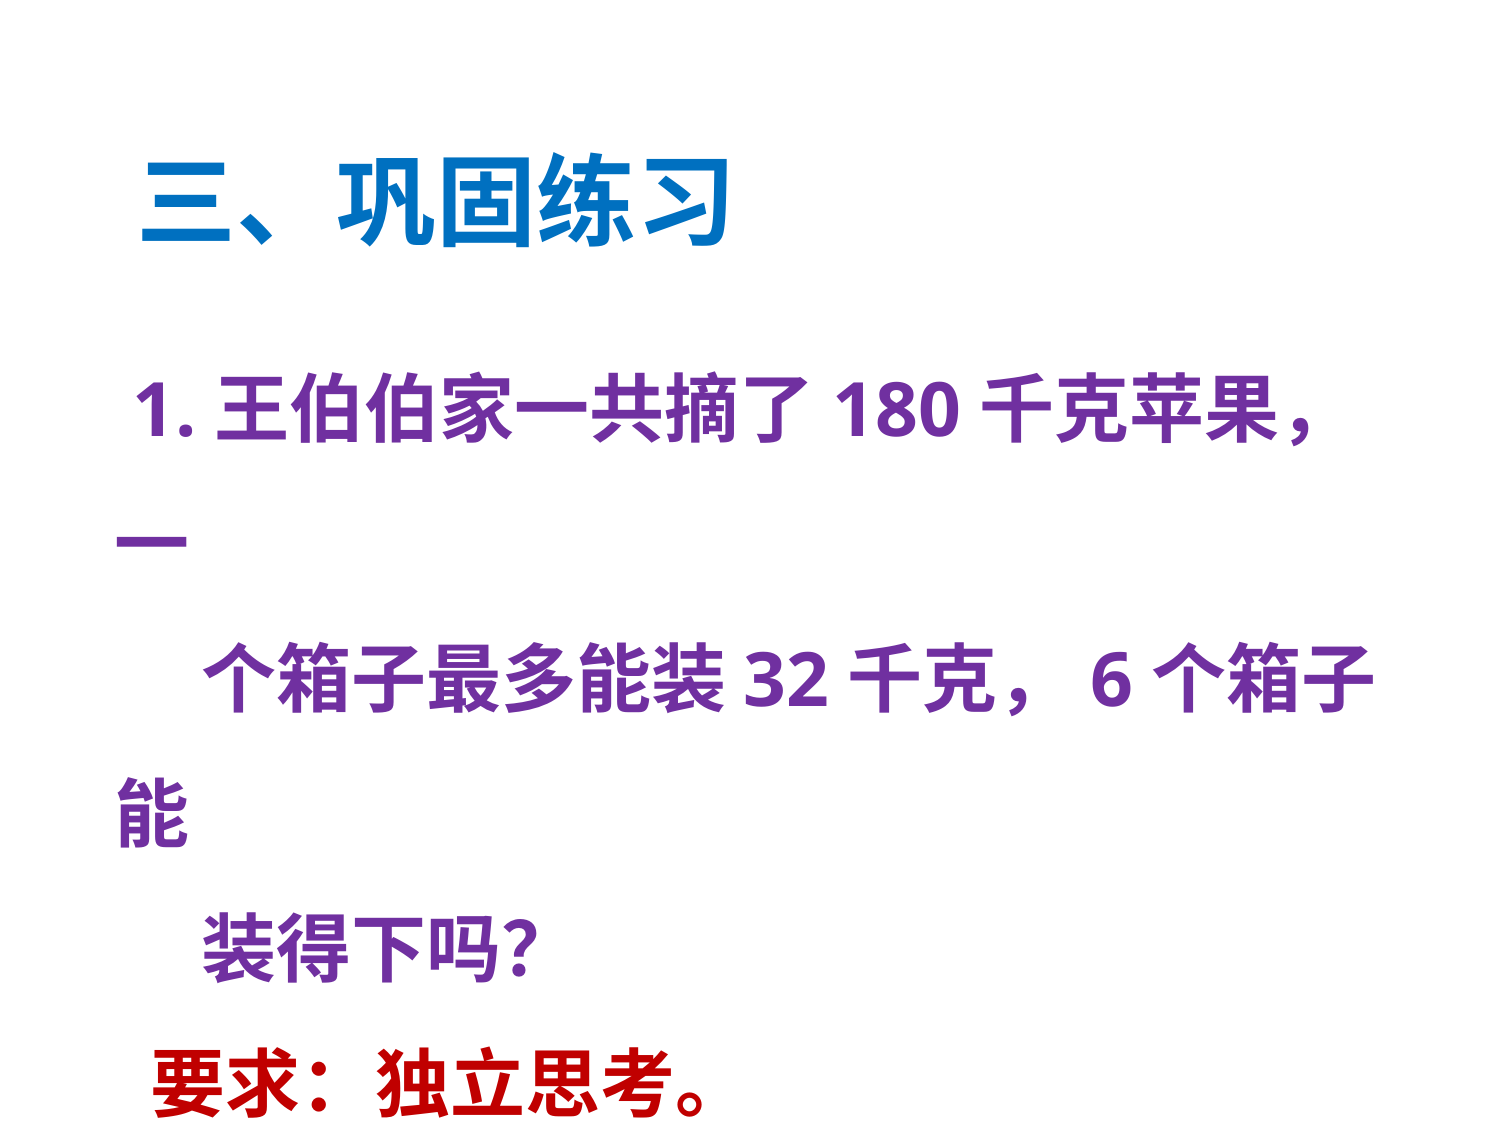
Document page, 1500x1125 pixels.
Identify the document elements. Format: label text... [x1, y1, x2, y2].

text_box 三、巩固练习 [121, 130, 752, 266]
text_box 1.王伯伯家一共摘了180千克苹果，一 个箱子最多能装32千克，6个箱子能 装得下吗？ 要求：独立思考。 [100, 309, 1424, 1125]
